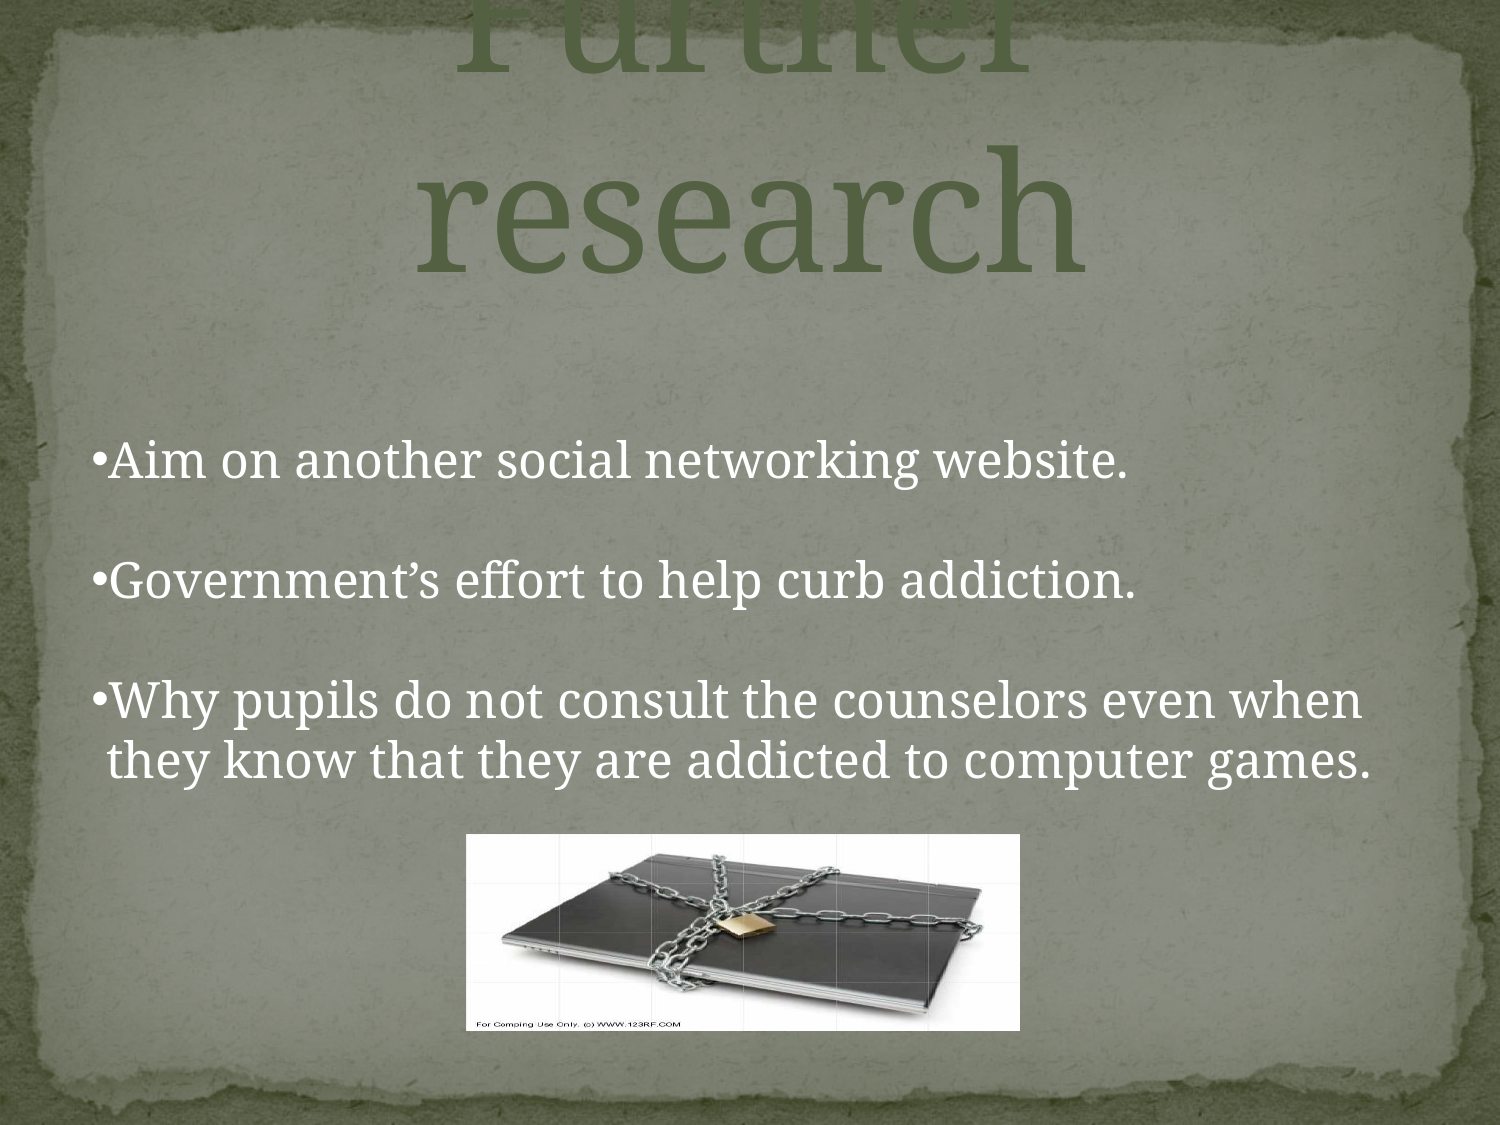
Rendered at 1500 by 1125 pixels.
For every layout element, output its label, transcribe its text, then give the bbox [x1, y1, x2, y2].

picture [466, 834, 1020, 1031]
title Further research [76, 113, 1427, 314]
text_box Aim on another social networking website. Government’s effort to help curb addiction. Why pupils do not consult the counselors even when they know that they are addicted to computer games. [76, 420, 1436, 796]
